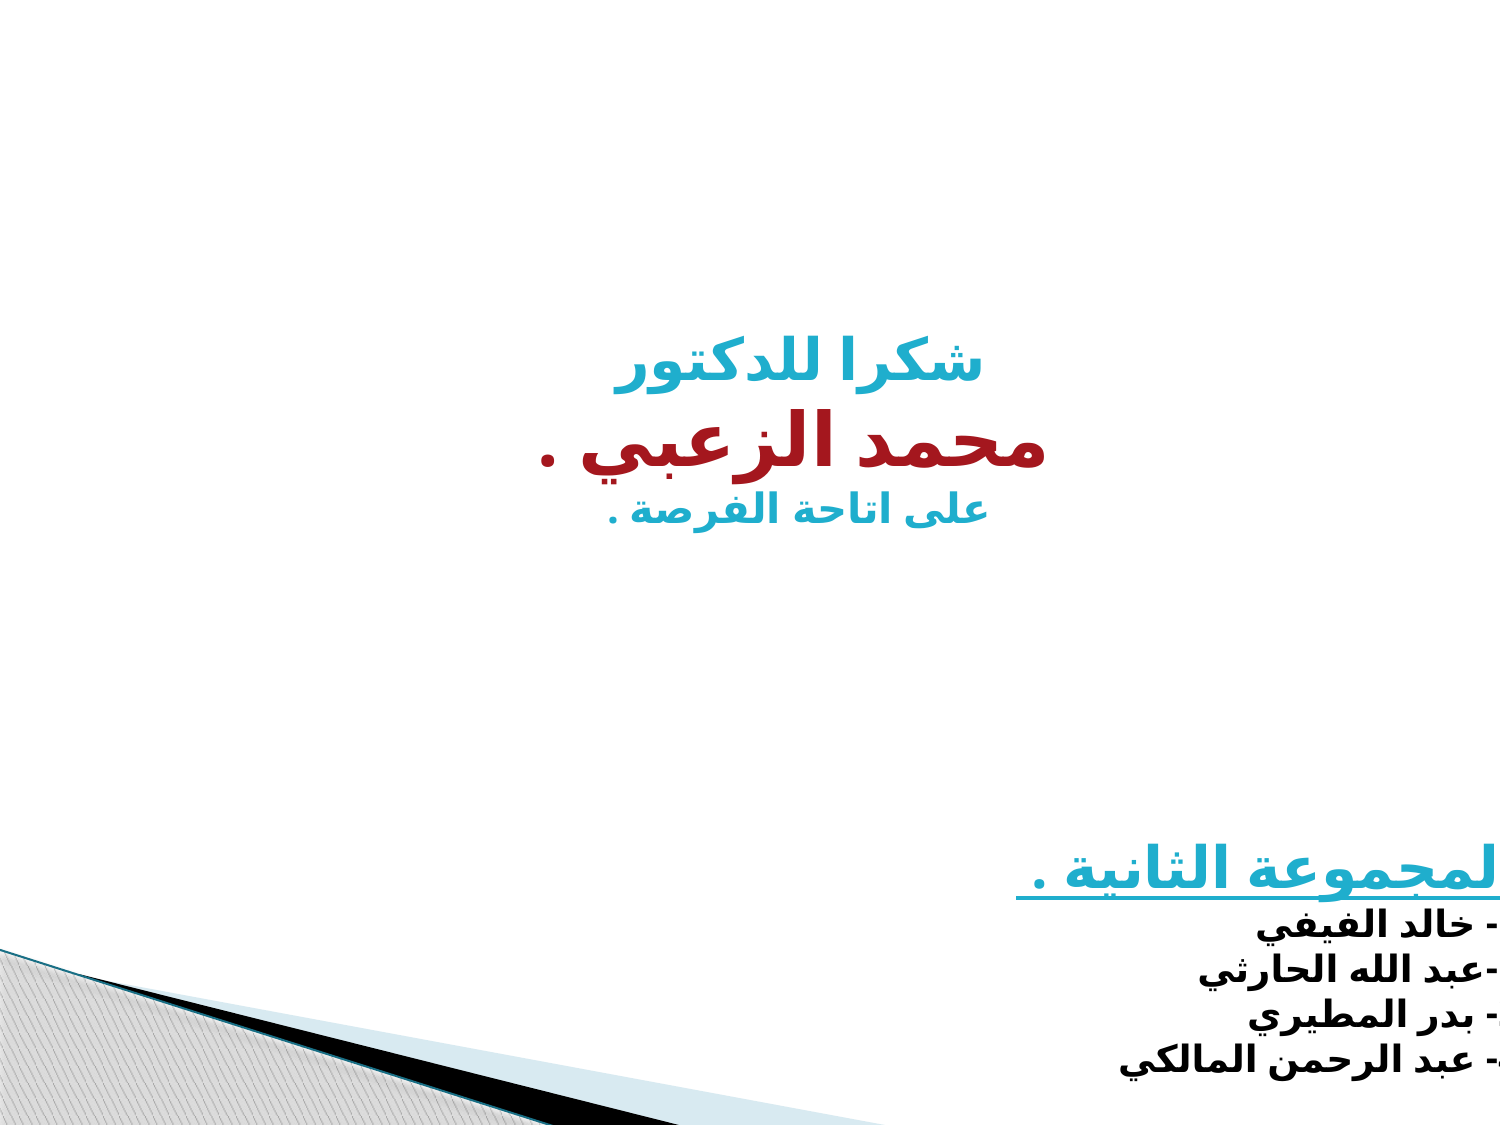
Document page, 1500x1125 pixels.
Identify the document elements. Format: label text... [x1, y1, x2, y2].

text_box شكرا للدكتور محمد الزعبي . على اتاحة الفرصة . [522, 314, 1065, 540]
text_box المجموعة الثانية . 1- خالد الفيفي 2-عبد الله الحارثي 3- بدر المطيري 4- عبد الرحمن المالكي [1001, 822, 1500, 1088]
